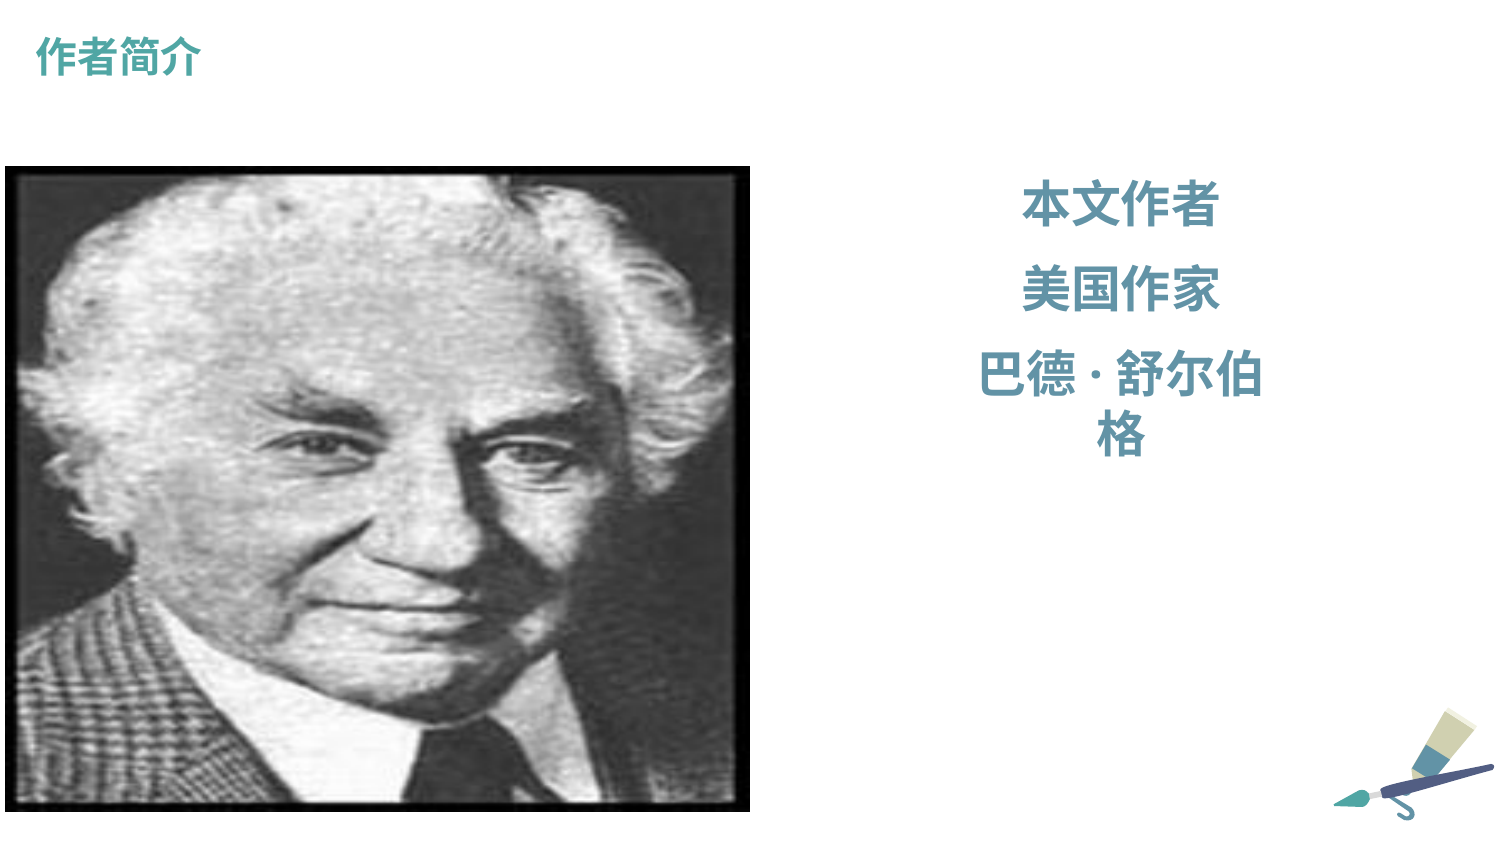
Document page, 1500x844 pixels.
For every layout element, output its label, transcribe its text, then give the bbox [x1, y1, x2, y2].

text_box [1358, 708, 1481, 844]
picture [5, 166, 750, 812]
text_box 作者简介 [24, 25, 261, 87]
text_box 本文作者 美国作家 巴德·舒尔伯格 [964, 166, 1278, 468]
